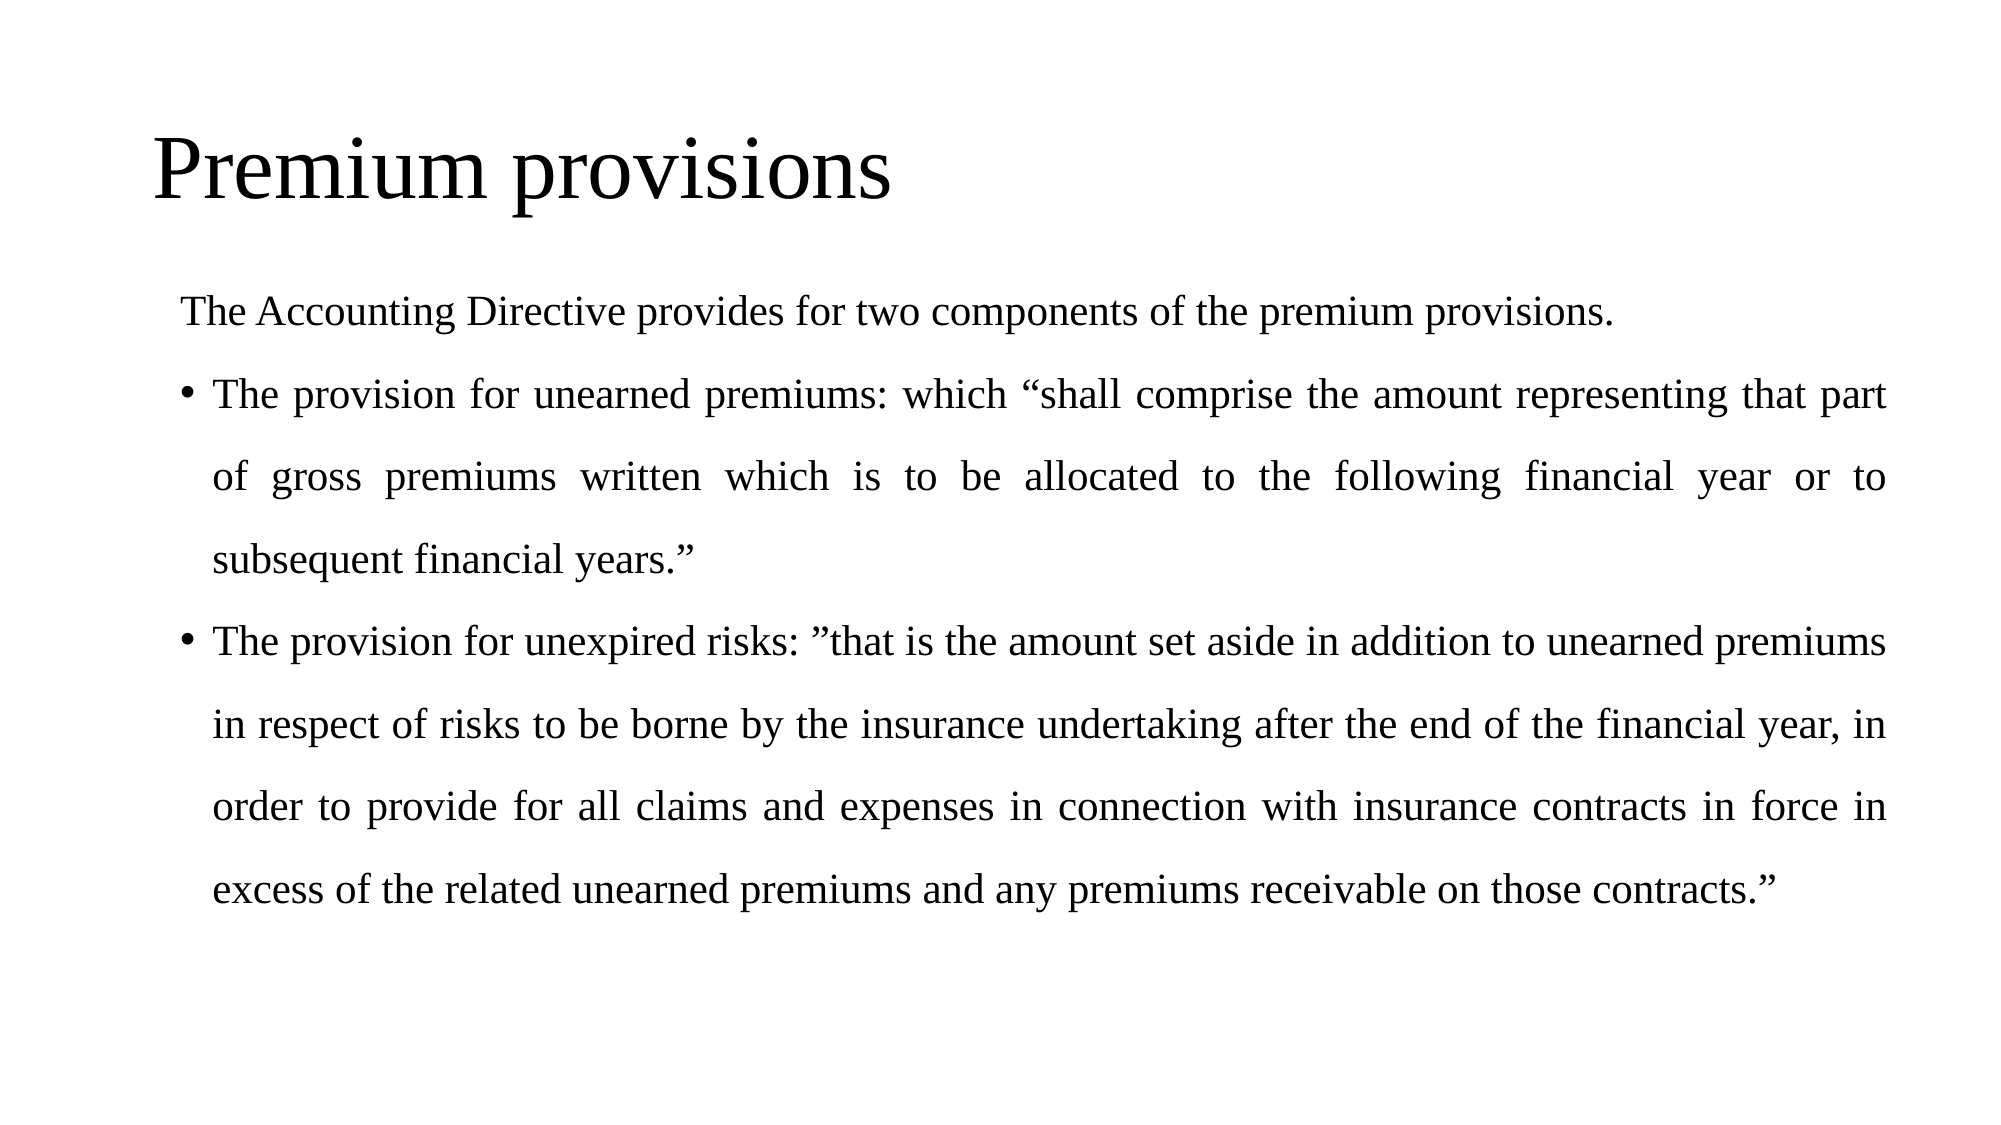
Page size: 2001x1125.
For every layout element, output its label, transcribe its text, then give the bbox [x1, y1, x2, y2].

list The Accounting Directive provides for two components of the premium provisions. The provision for unearned premiums: which “shall comprise the amount representing that part of gross premiums written which is to be allocated to the following financial year or to subsequent financial years.” The provision for unexpired risks: ”that is the amount set aside in addition to unearned premiums in respect of risks to be borne by the insurance undertaking after the end of the financial year, in order to provide for all claims and expenses in connection with insurance contracts in force in excess of the related unearned premiums and any premiums receivable on those contracts.” [165, 244, 1904, 1007]
title Premium provisions [137, 59, 1863, 278]
